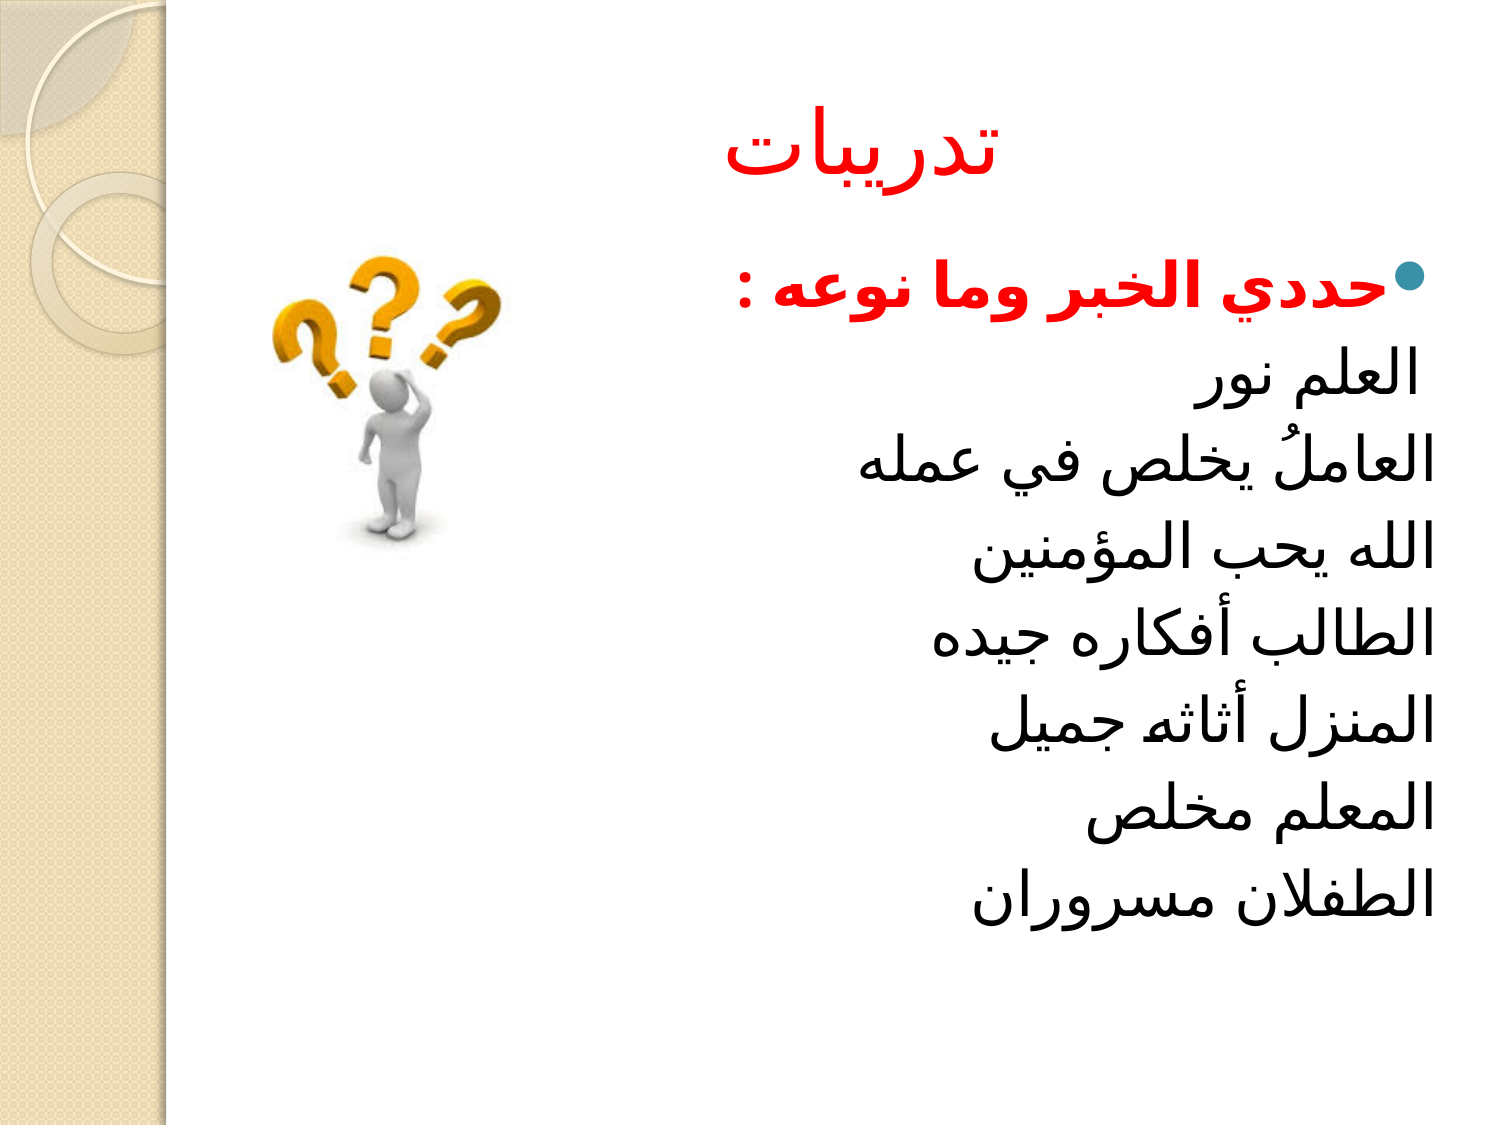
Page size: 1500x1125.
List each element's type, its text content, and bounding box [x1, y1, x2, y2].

title تدريبات [235, 45, 1466, 233]
list حددي الخبر وما نوعه : العلم نور العاملُ يخلص في عمله الله يحب المؤمنين الطالب أفكاره جيده المنزل أثاثه جميل المعلم مخلص الطفلان مسروران [235, 237, 1466, 1025]
picture [210, 234, 563, 585]
